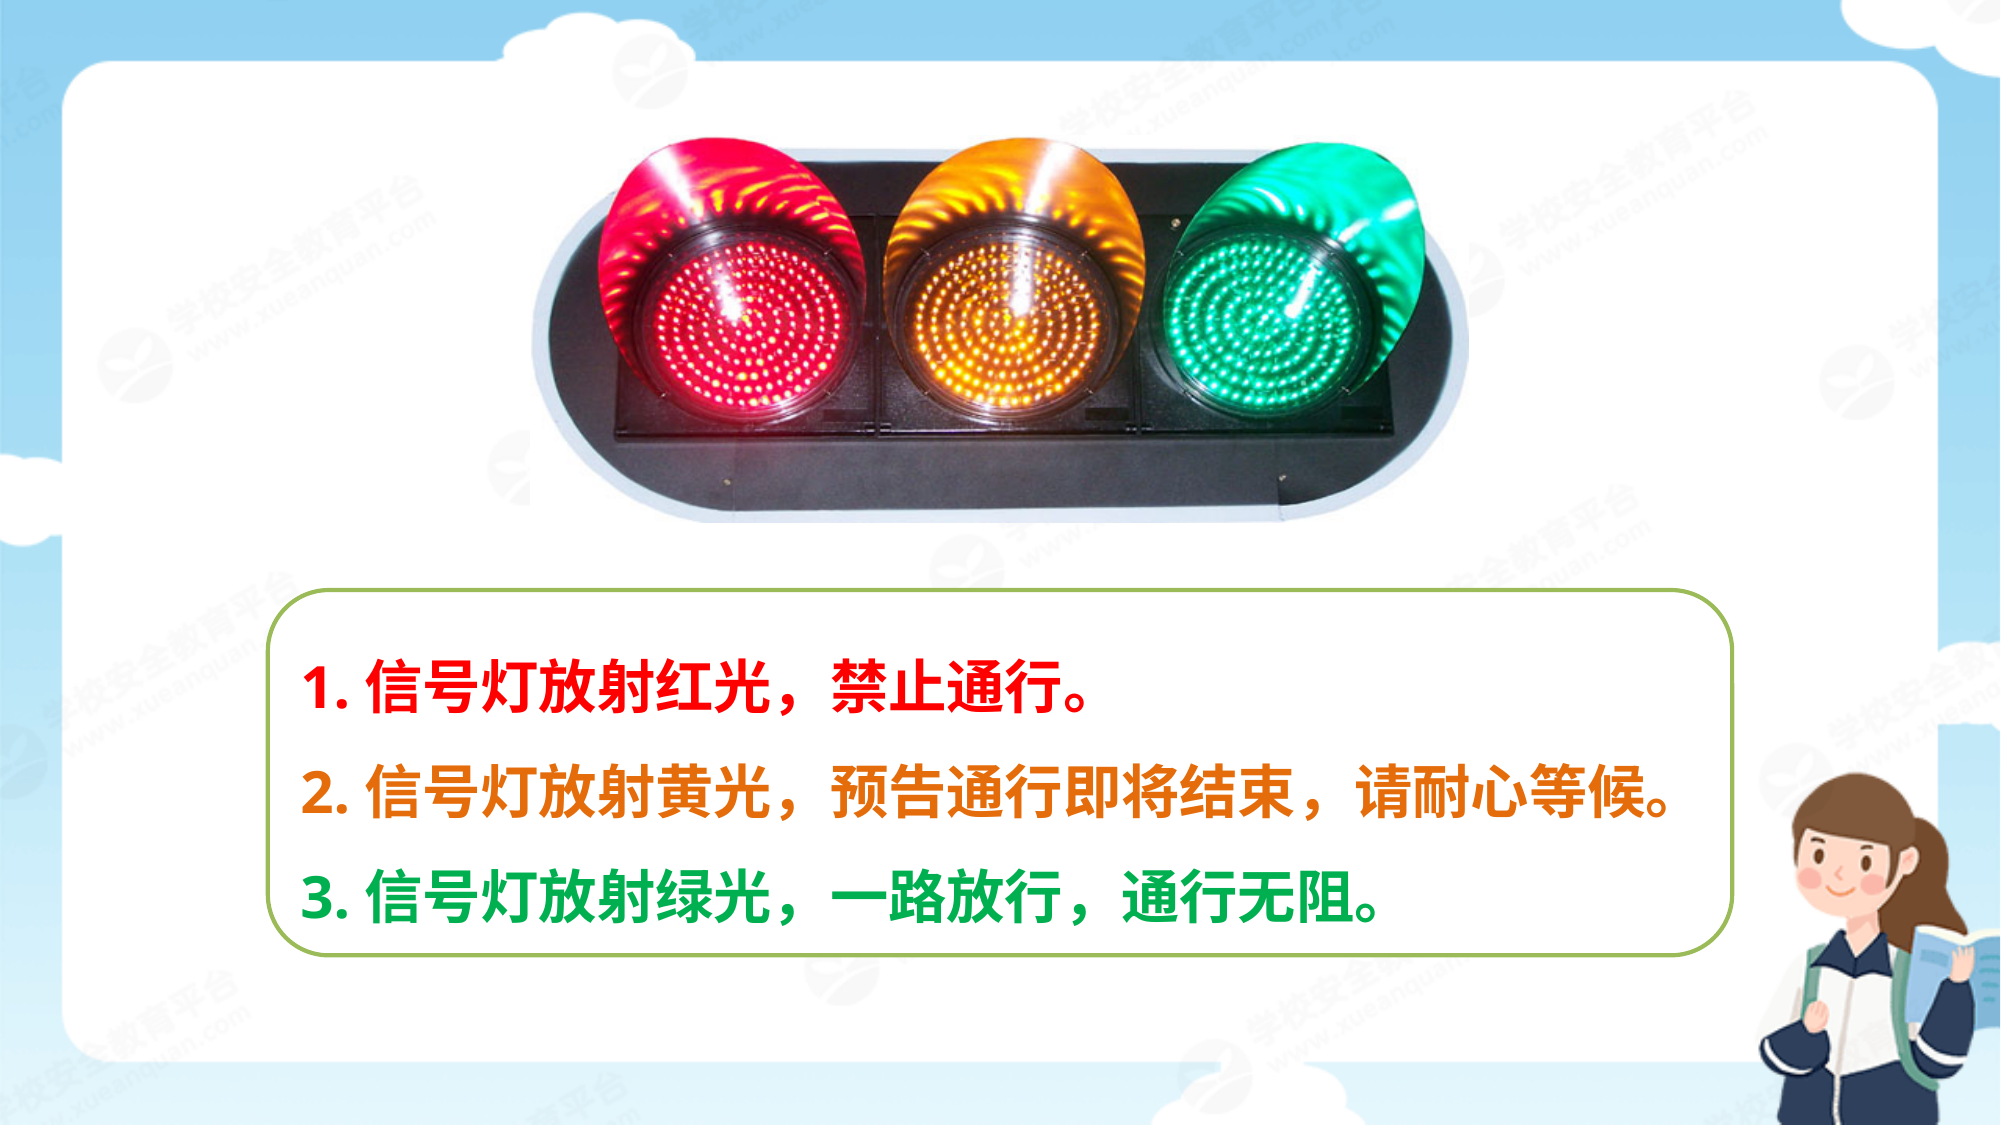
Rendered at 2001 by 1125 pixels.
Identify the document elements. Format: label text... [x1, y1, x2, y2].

text_box 1.信号灯放射红光，禁止通行。 2.信号灯放射黄光，预告通行即将结束，请耐心等候。 3.信号灯放射绿光，一路放行，通行无阻。 [265, 587, 1735, 958]
picture [0, 0, 2001, 1125]
